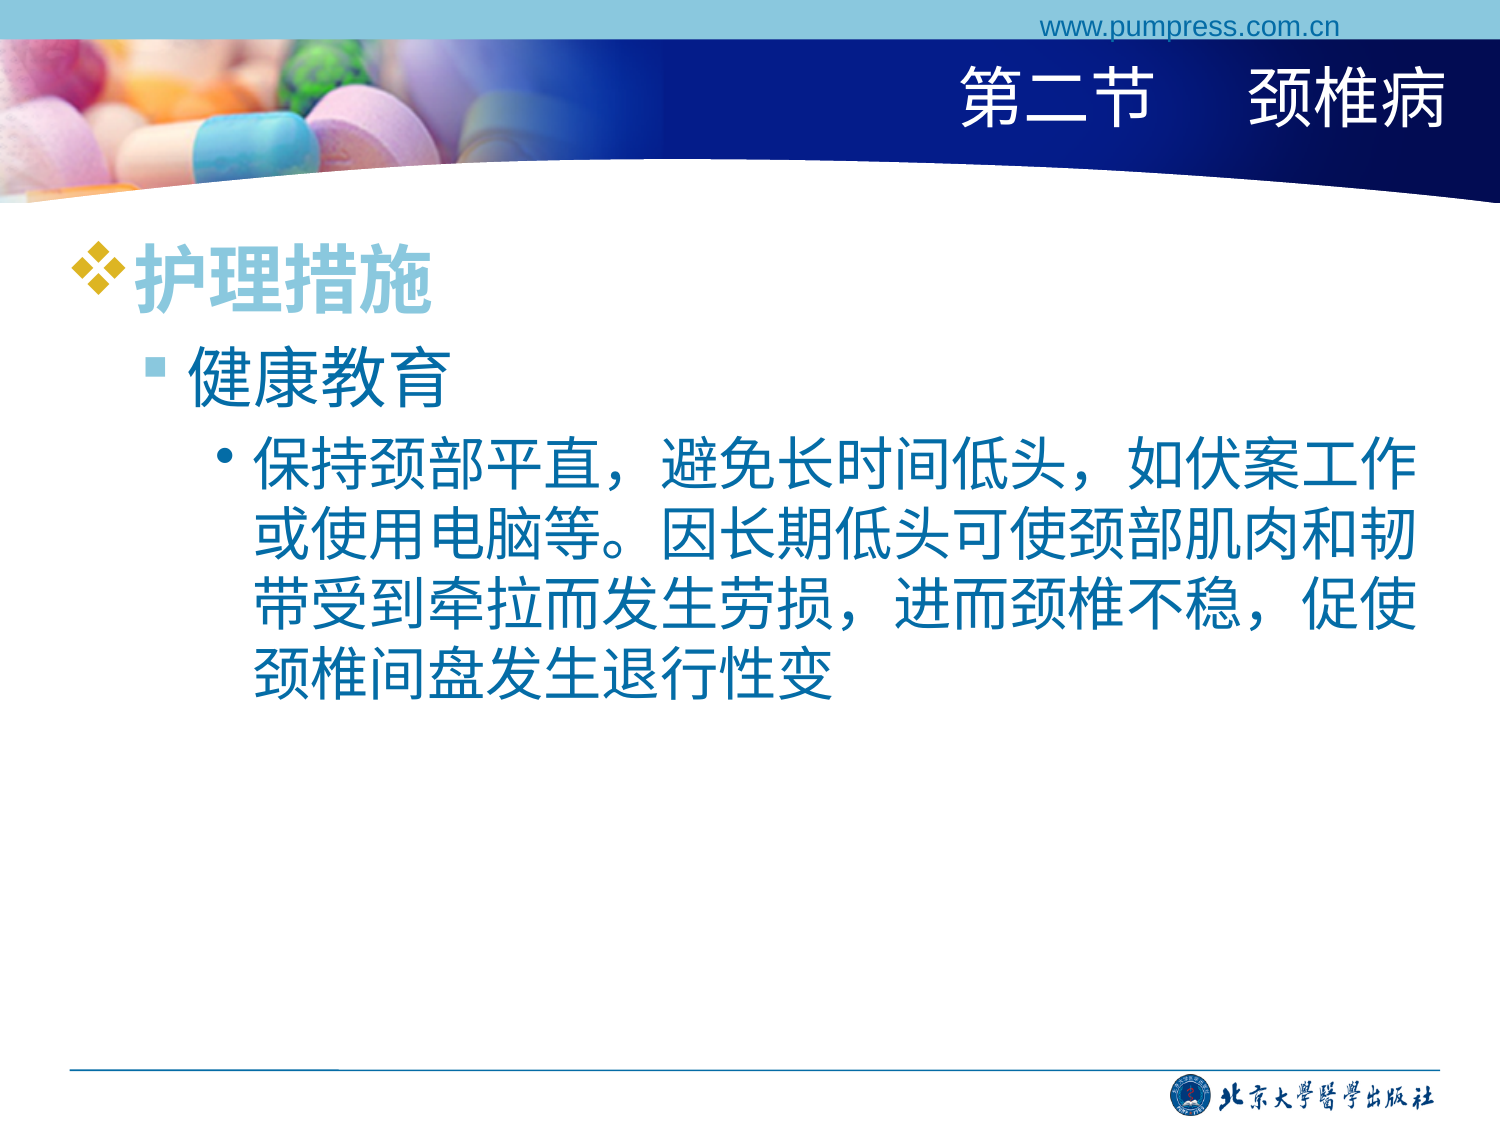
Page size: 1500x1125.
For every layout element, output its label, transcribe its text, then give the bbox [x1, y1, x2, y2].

list 护理措施 健康教育 保持颈部平直，避免长时间低头，如伏案工作或使用电脑等。因长期低头可使颈部肌肉和韧带受到牵拉而发生劳损，进而颈椎不稳，促使颈椎间盘发生退行性变 [49, 224, 1463, 1026]
slide_number www.pumpress.com.cn [1025, 0, 1463, 38]
picture [1170, 1074, 1436, 1118]
picture [0, 40, 1500, 203]
title 第二节 颈椎病 [137, 49, 1463, 143]
